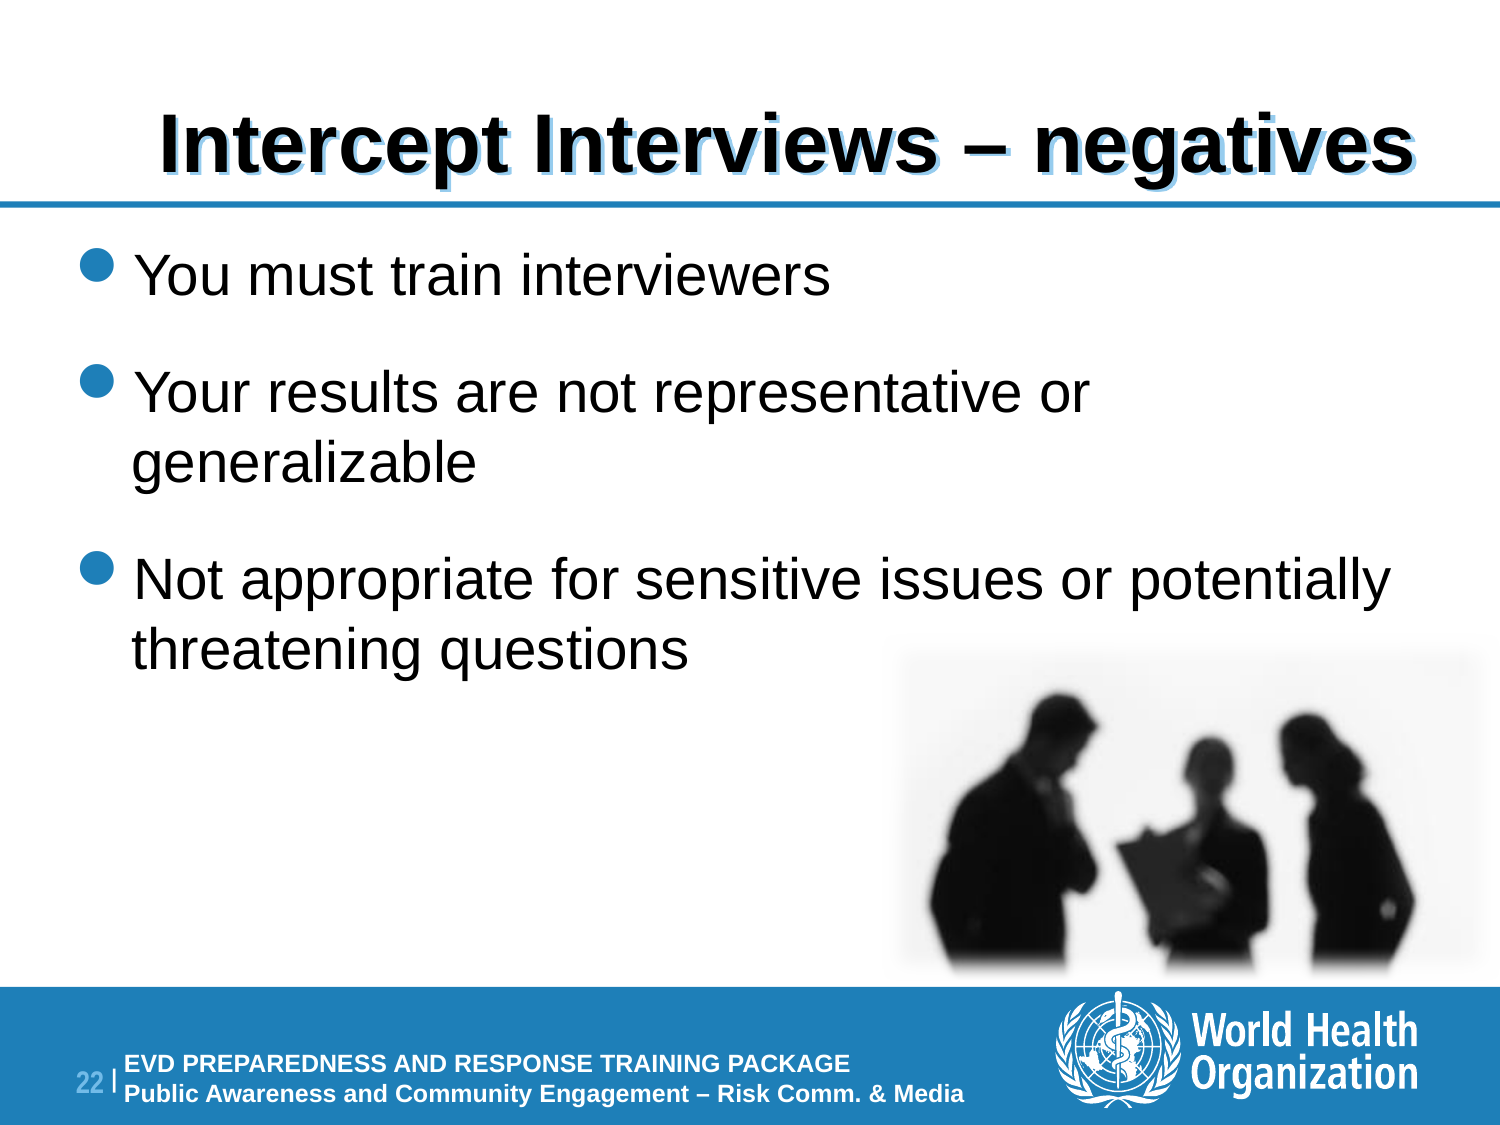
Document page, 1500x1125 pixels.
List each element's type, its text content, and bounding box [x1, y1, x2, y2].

picture [882, 633, 1500, 981]
title Intercept Interviews – negatives [75, 45, 1500, 233]
list You must train interviewers Your results are not representative or generalizable Not appropriate for sensitive issues or potentially threatening questions [75, 237, 1424, 958]
